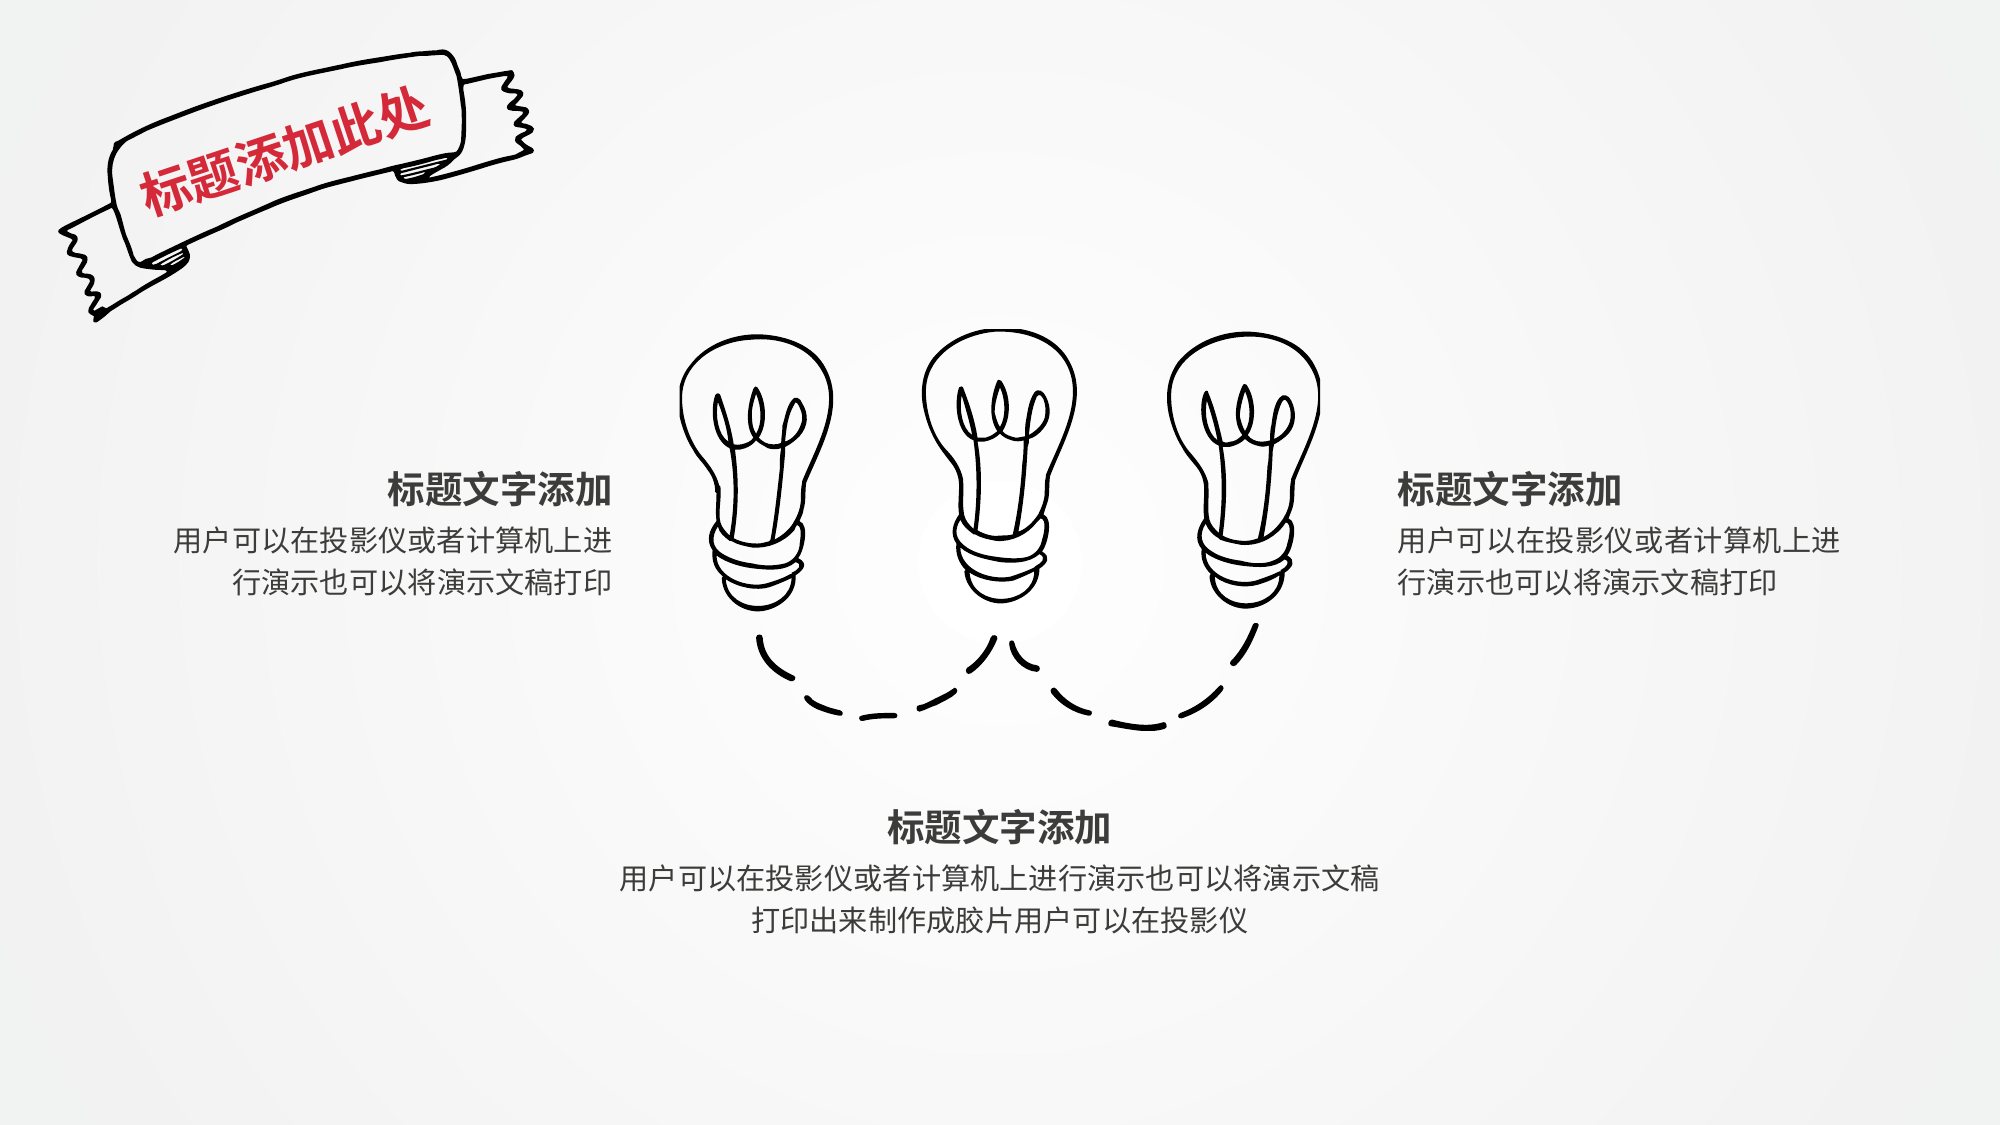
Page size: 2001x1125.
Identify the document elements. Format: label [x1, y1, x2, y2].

text_box [602, 787, 1398, 946]
picture [679, 329, 1321, 731]
text_box [153, 449, 628, 608]
text_box [1382, 449, 1857, 608]
text_box [57, 48, 535, 323]
